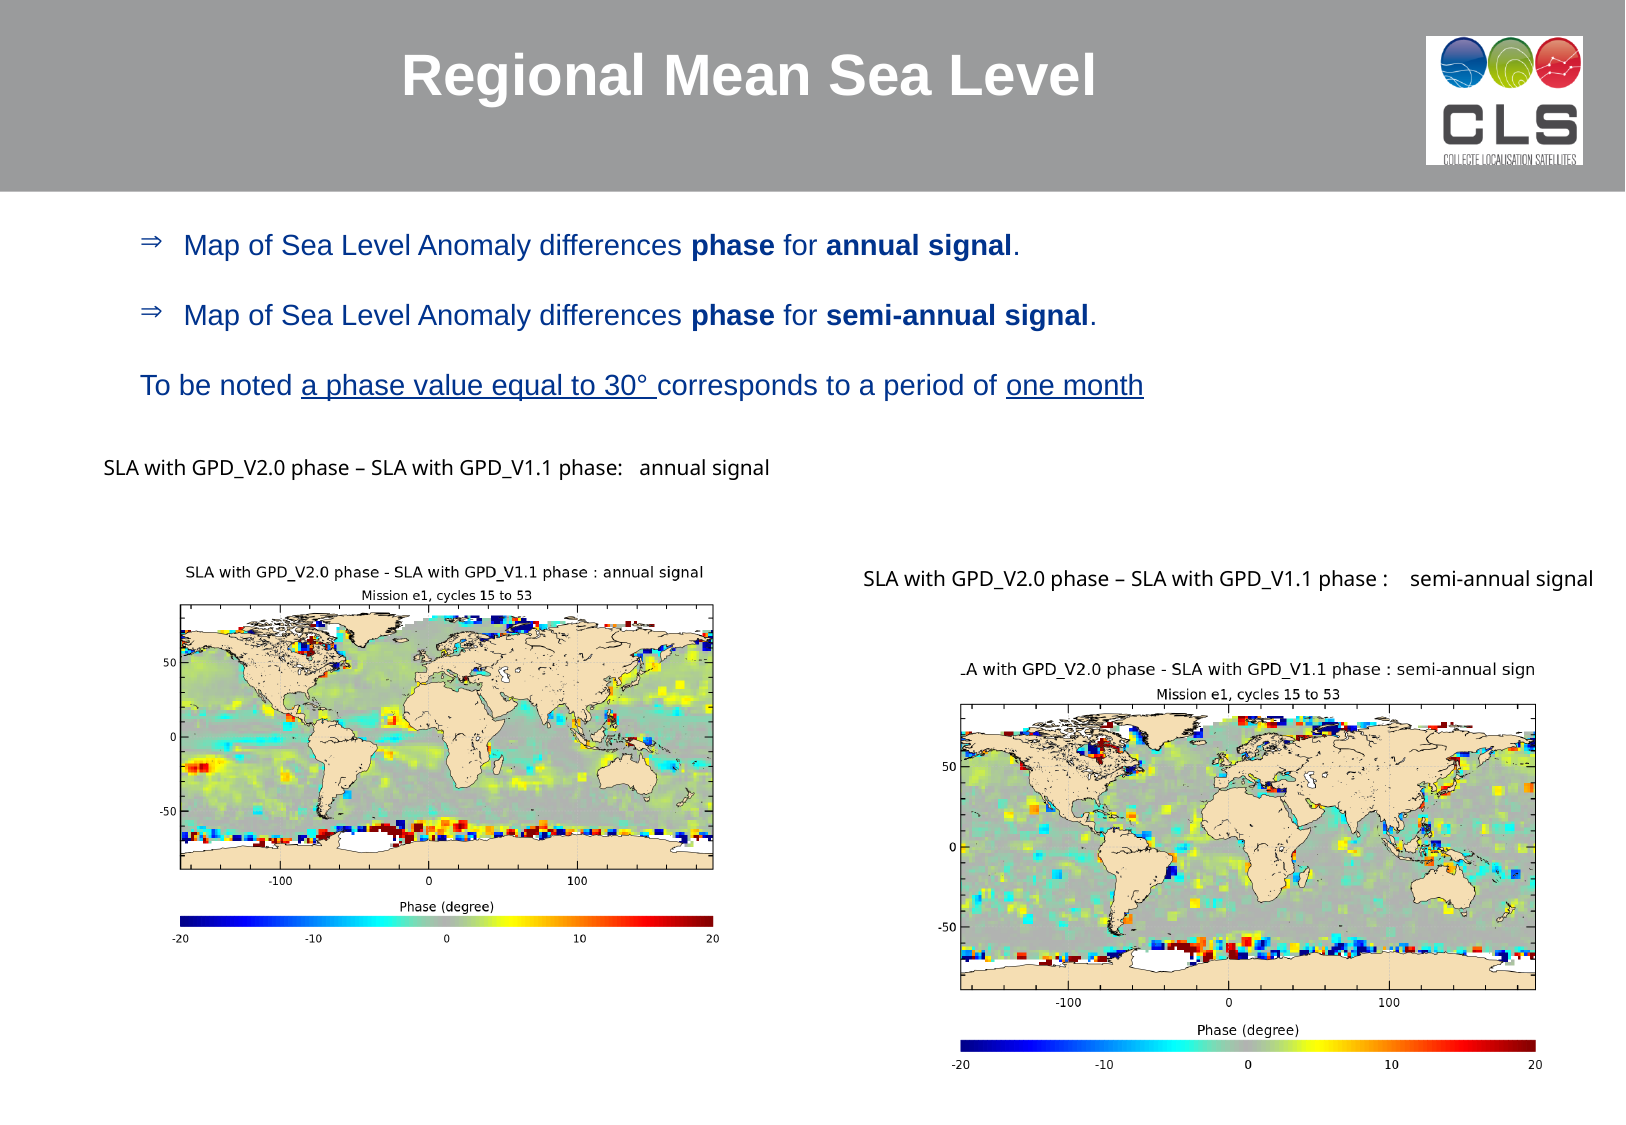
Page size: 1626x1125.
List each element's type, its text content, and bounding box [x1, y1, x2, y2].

text_box Regional Mean Sea Level [386, 40, 1162, 119]
picture [890, 642, 1569, 1094]
picture [1426, 36, 1583, 165]
text_box Map of Sea Level Anomaly differences phase for annual signal. Map of Sea Level Anomaly differences phase for semi-annual signal. To be noted a phase value equal to 30° corresponds to a period of one month [125, 219, 1515, 409]
picture [115, 547, 744, 966]
text_box SLA with GPD_V2.0 phase – SLA with GPD_V1.1 phase : semi-annual signal [840, 558, 1618, 599]
text_box SLA with GPD_V2.0 phase – SLA with GPD_V1.1 phase: annual signal [48, 447, 826, 488]
